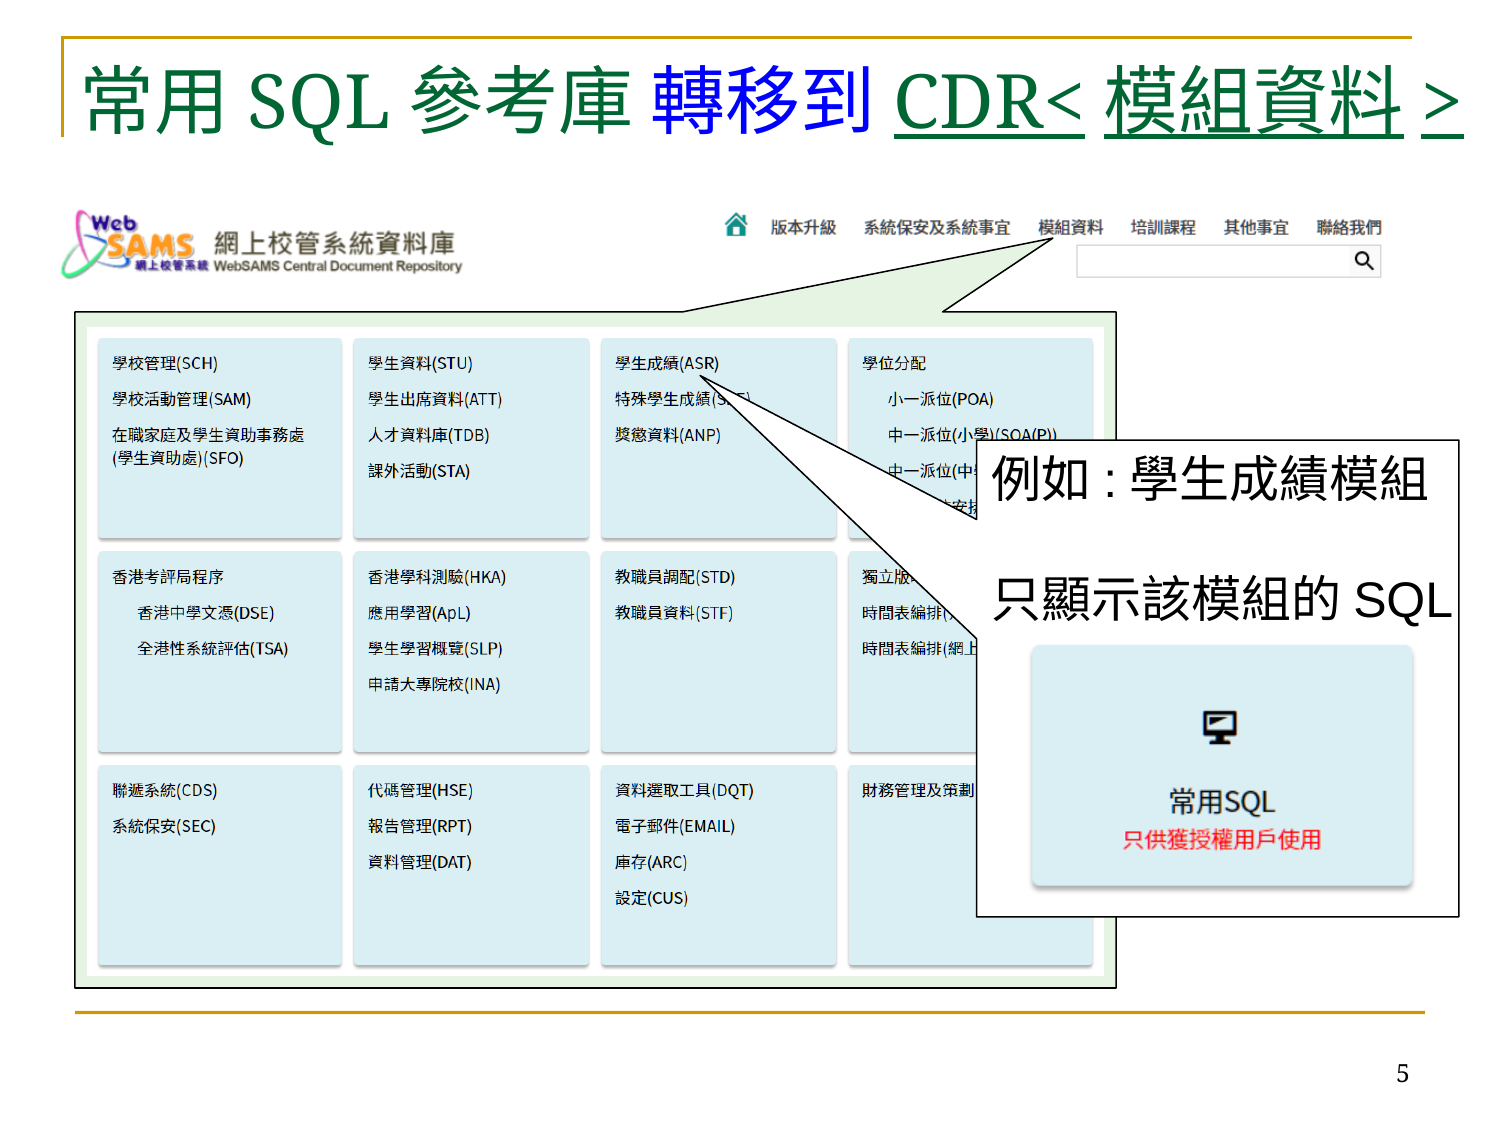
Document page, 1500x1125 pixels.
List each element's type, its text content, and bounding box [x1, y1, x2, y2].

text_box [74, 311, 1117, 989]
title 常用SQL參考庫 轉移到CDR<模組資料> [64, 45, 1483, 155]
slide_number 5 [1074, 1024, 1425, 1100]
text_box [976, 439, 1460, 918]
picture [52, 184, 1399, 313]
